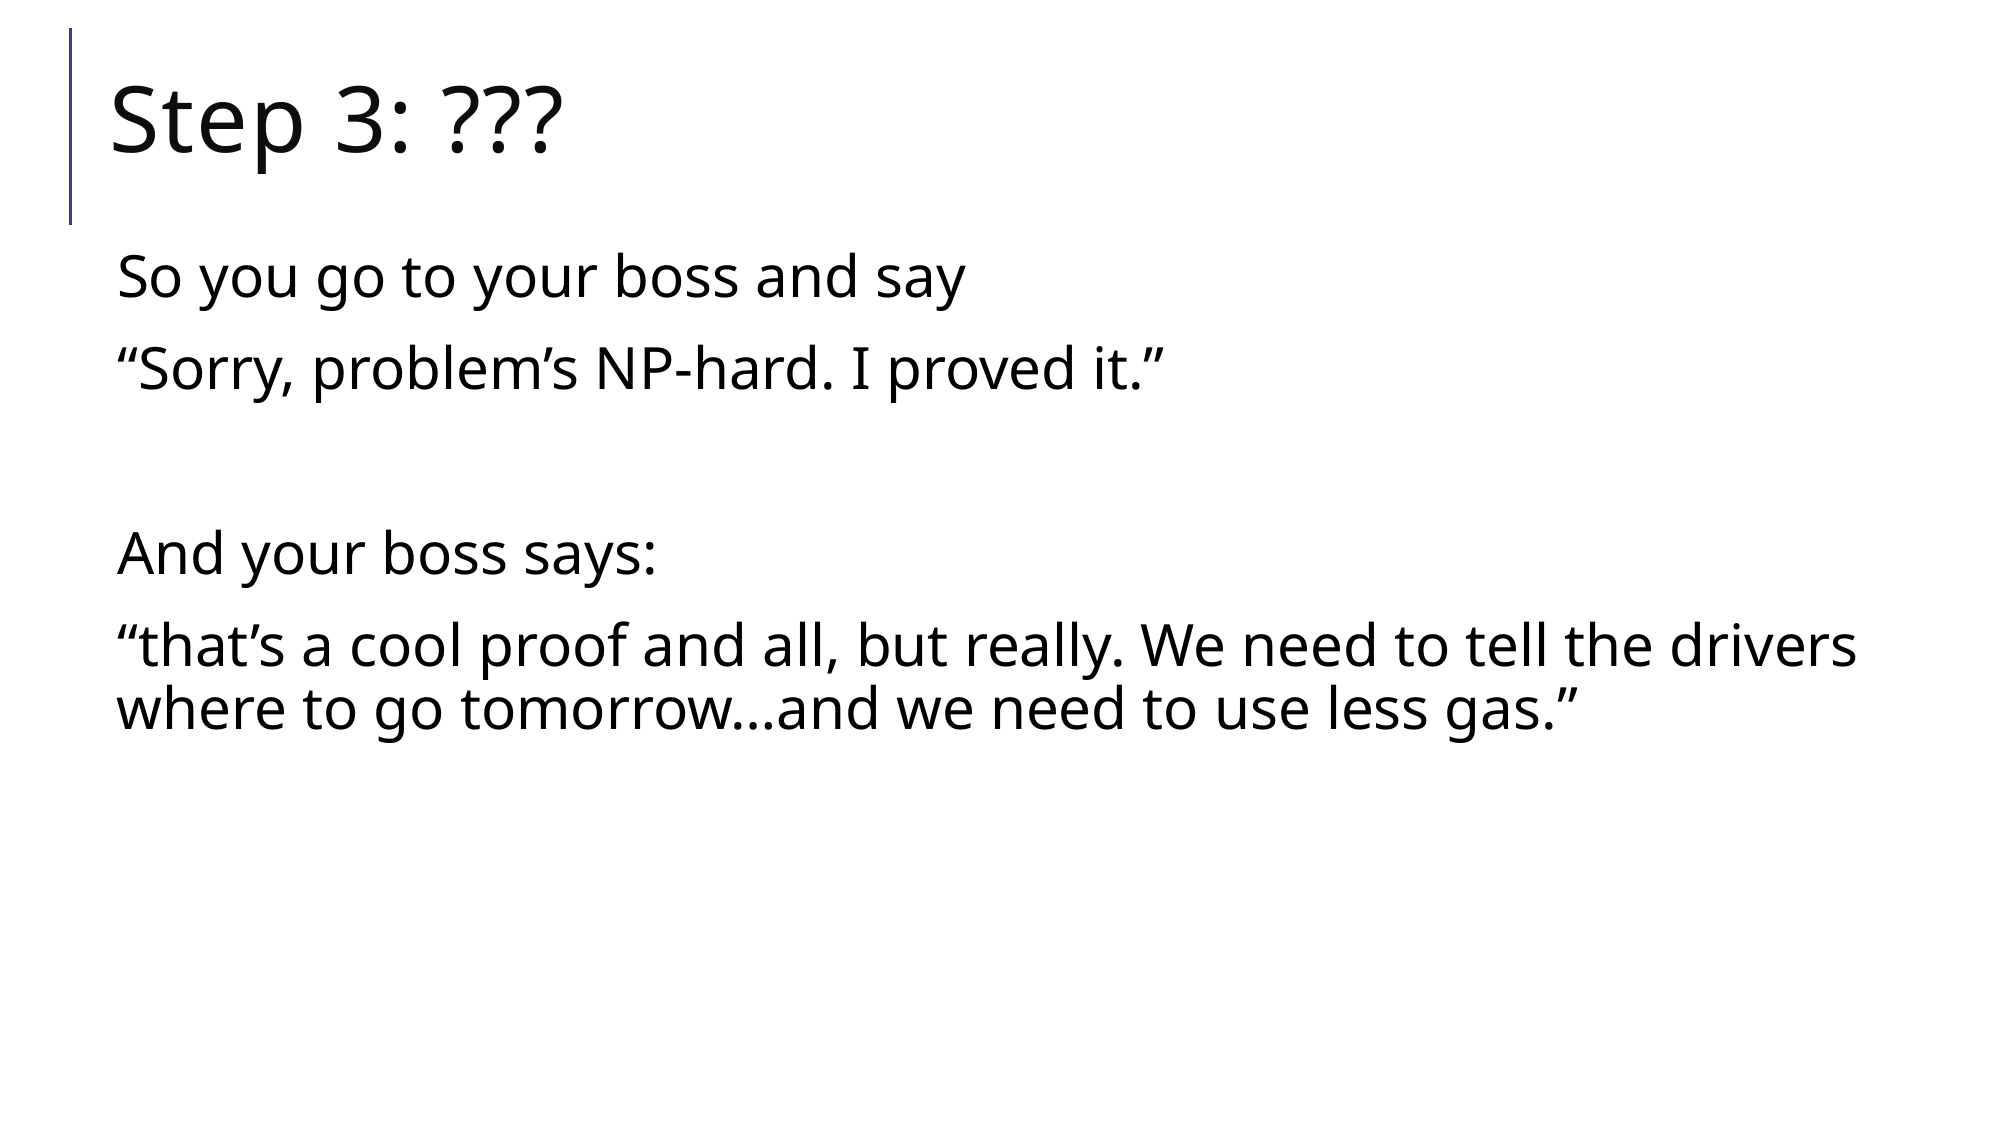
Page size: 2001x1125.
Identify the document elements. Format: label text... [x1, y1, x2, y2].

title Step 3: ??? [94, 43, 1930, 210]
list So you go to your boss and say “Sorry, problem’s NP-hard. I proved it.” And your boss says: “that’s a cool proof and all, but really. We need to tell the drivers where to go tomorrow…and we need to use less gas.” [94, 240, 1930, 1035]
